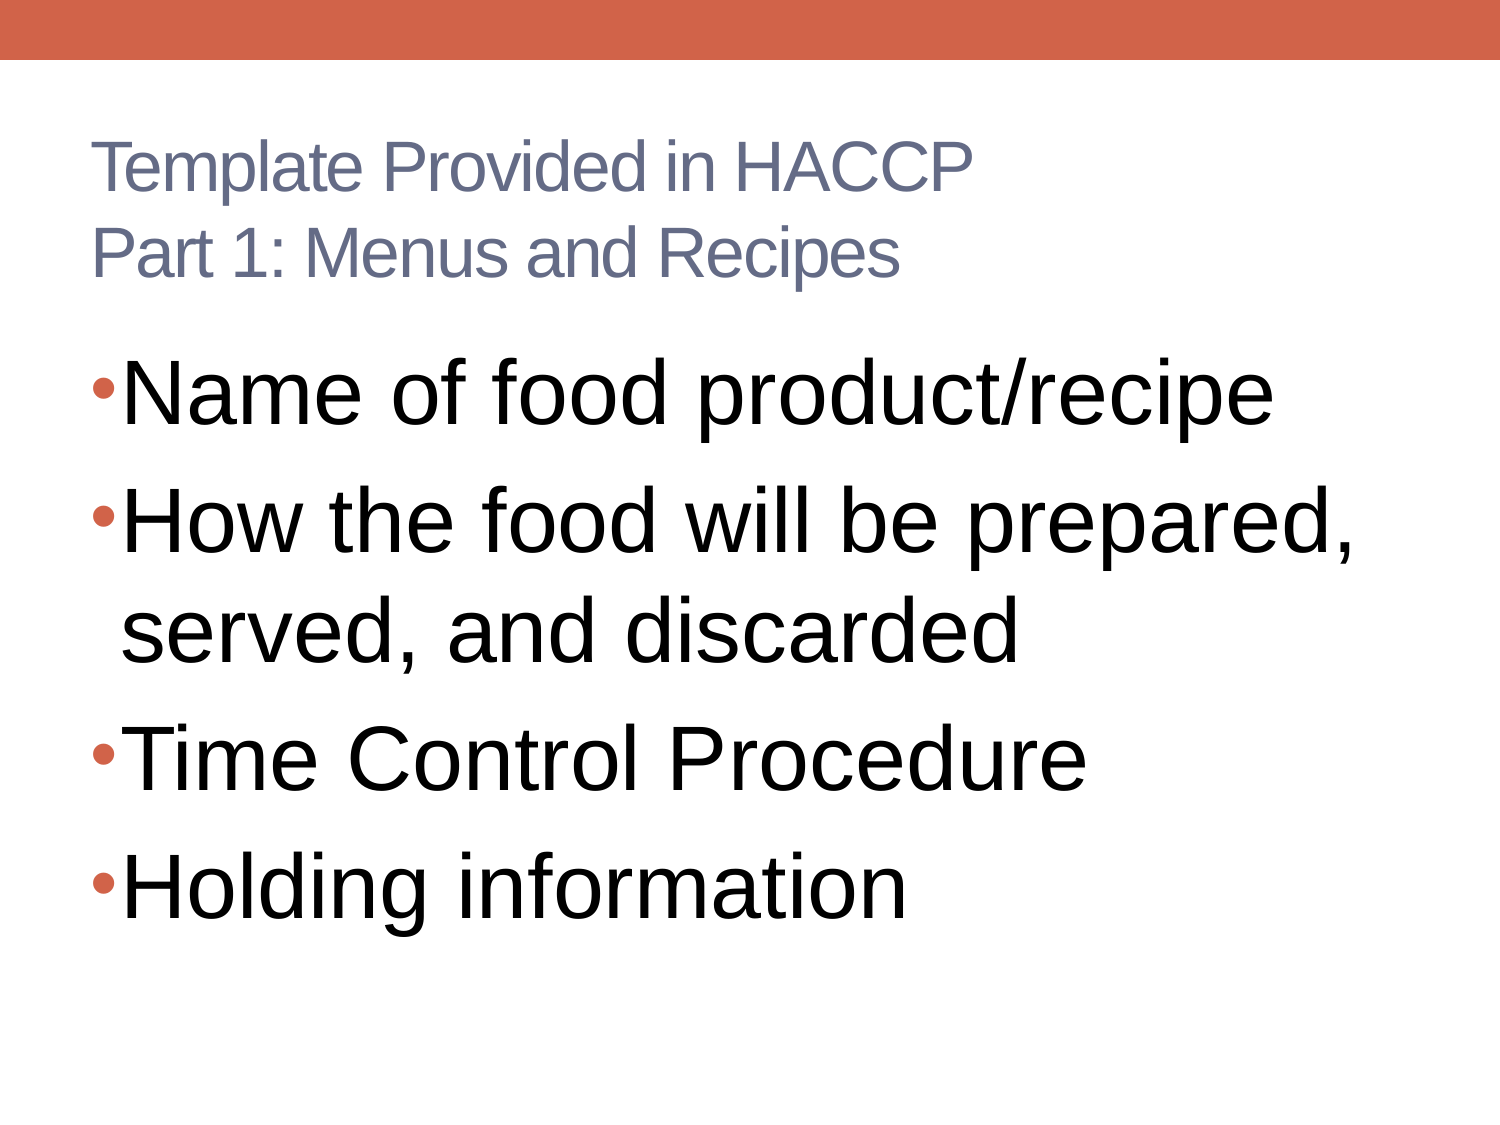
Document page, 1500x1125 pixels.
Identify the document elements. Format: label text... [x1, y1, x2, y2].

title Template Provided in HACCP Part 1: Menus and Recipes [75, 112, 1425, 300]
list Name of food product/recipe How the food will be prepared, served, and discarded Time Control Procedure Holding information [75, 324, 1425, 1068]
